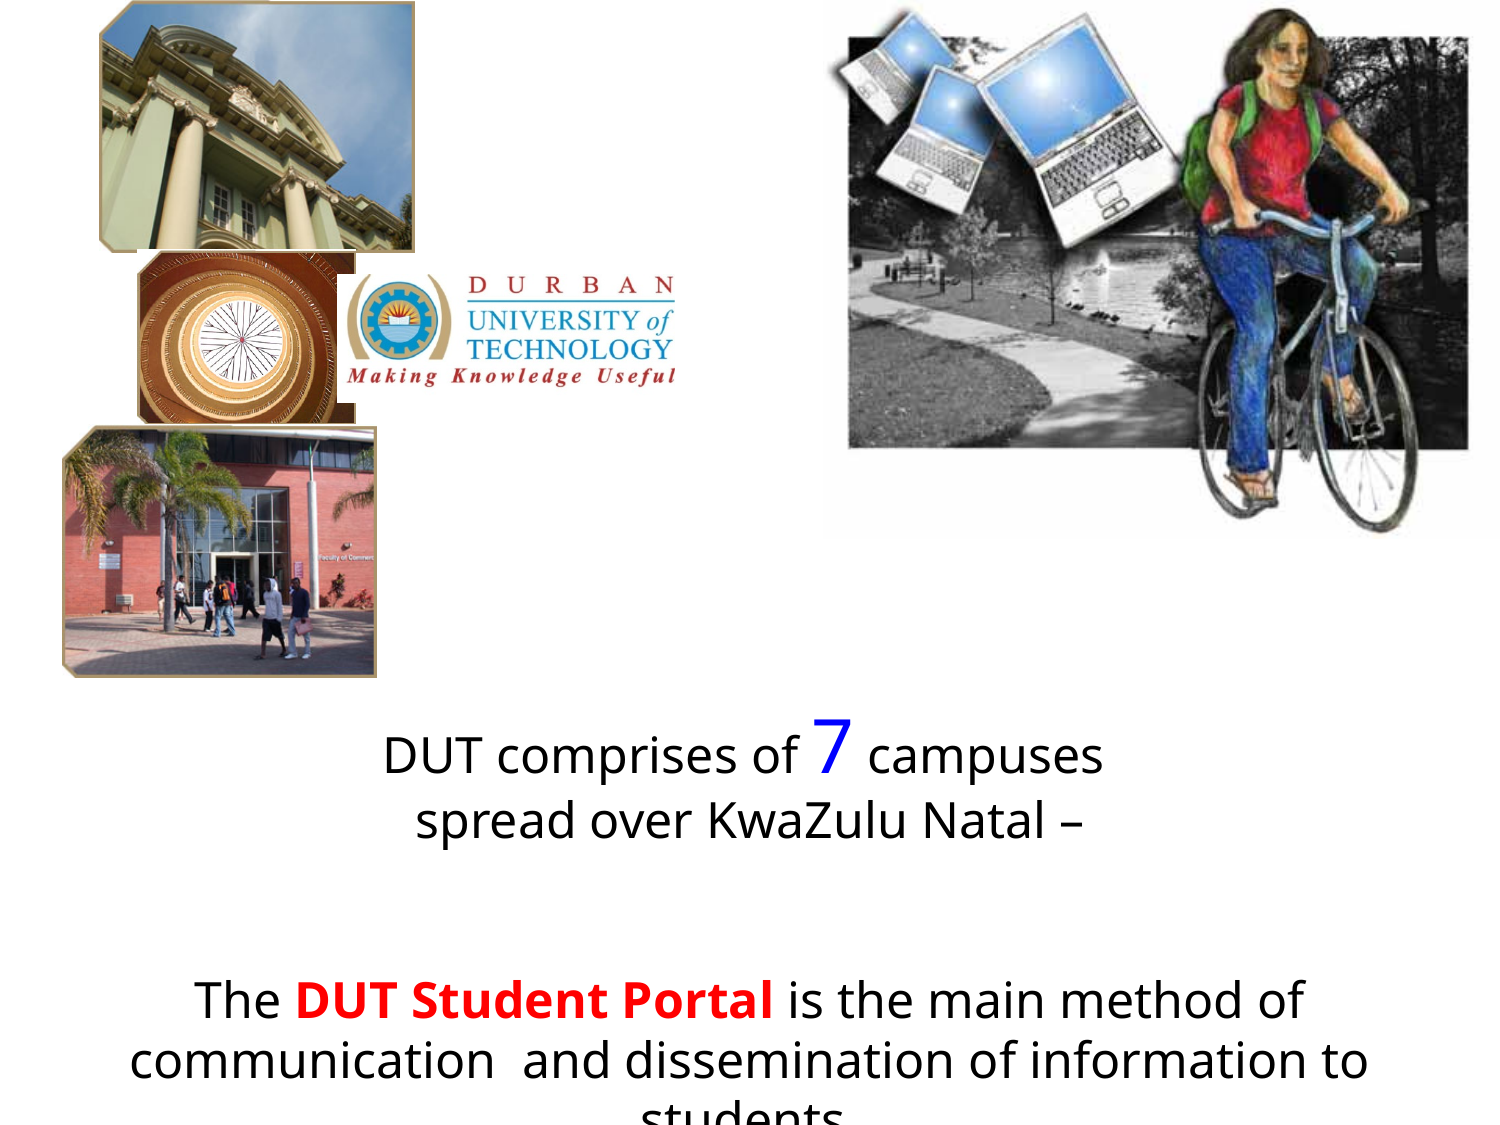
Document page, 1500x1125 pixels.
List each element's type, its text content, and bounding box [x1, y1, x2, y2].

text_box DUT comprises of 7 campuses spread over KwaZulu Natal – The DUT Student Portal is the main method of communication and dissemination of information to students. [0, 691, 1500, 1125]
picture [62, 0, 676, 678]
picture [823, 0, 1500, 540]
